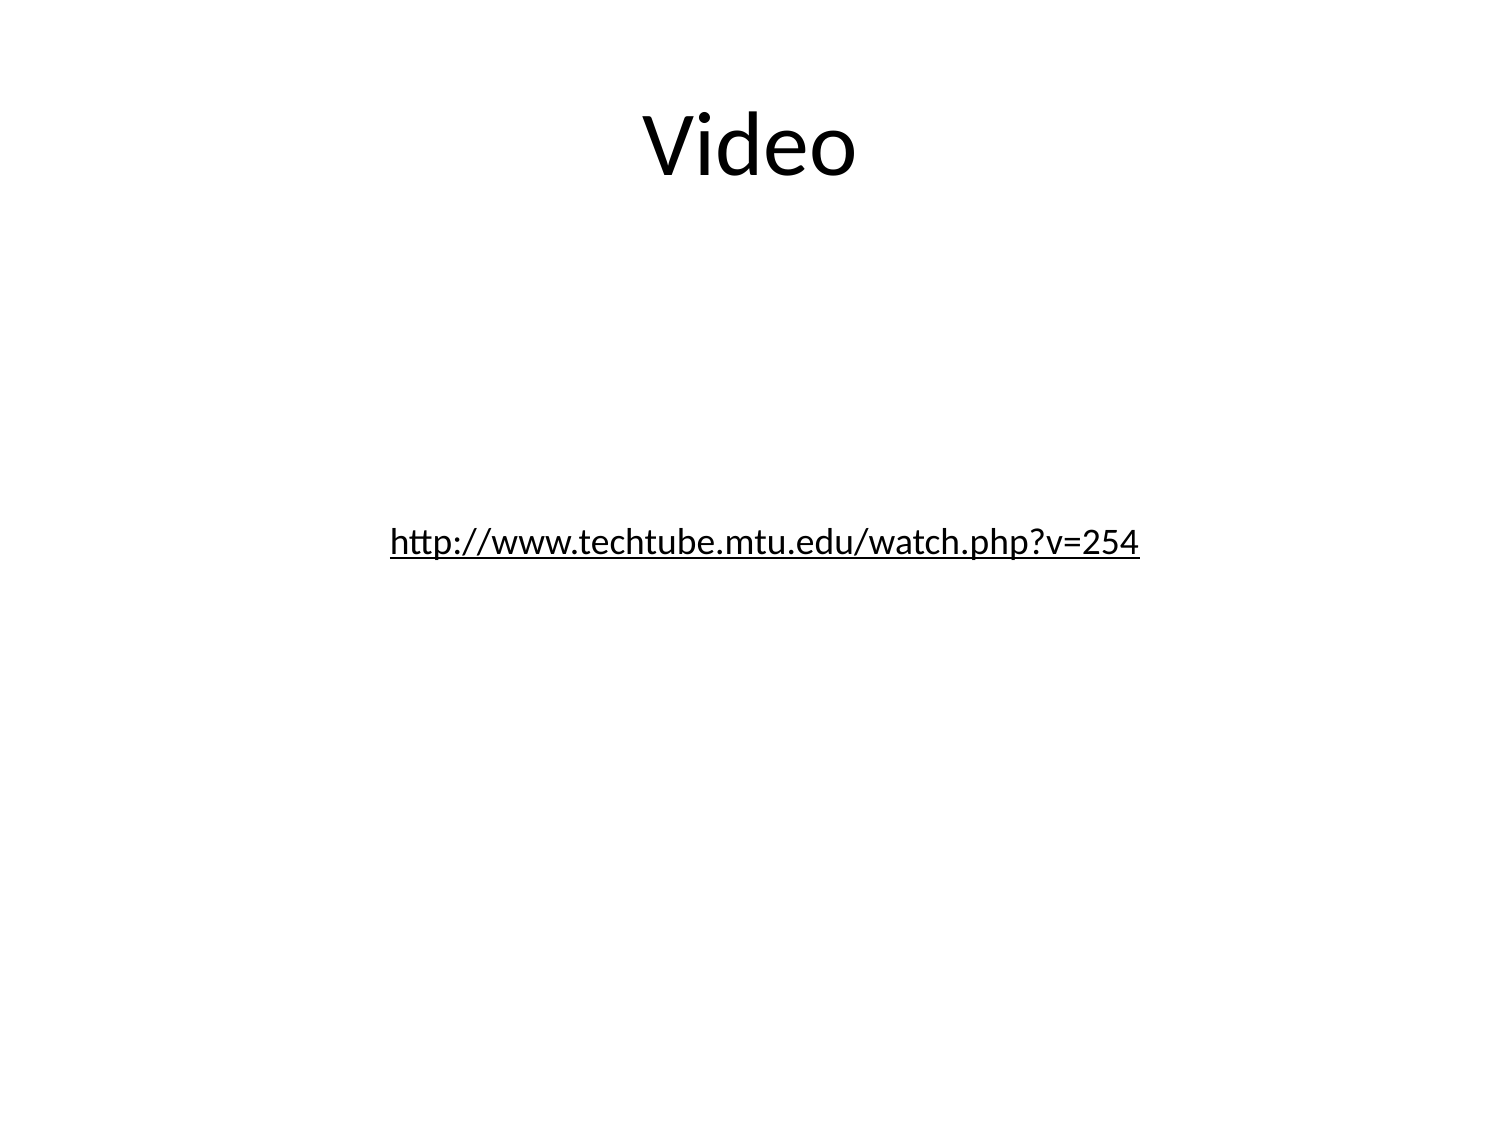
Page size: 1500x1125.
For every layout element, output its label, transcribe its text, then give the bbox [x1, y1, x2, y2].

title Video [75, 45, 1425, 233]
text_box http://www.techtube.mtu.edu/watch.php?v=254 [374, 509, 1263, 570]
